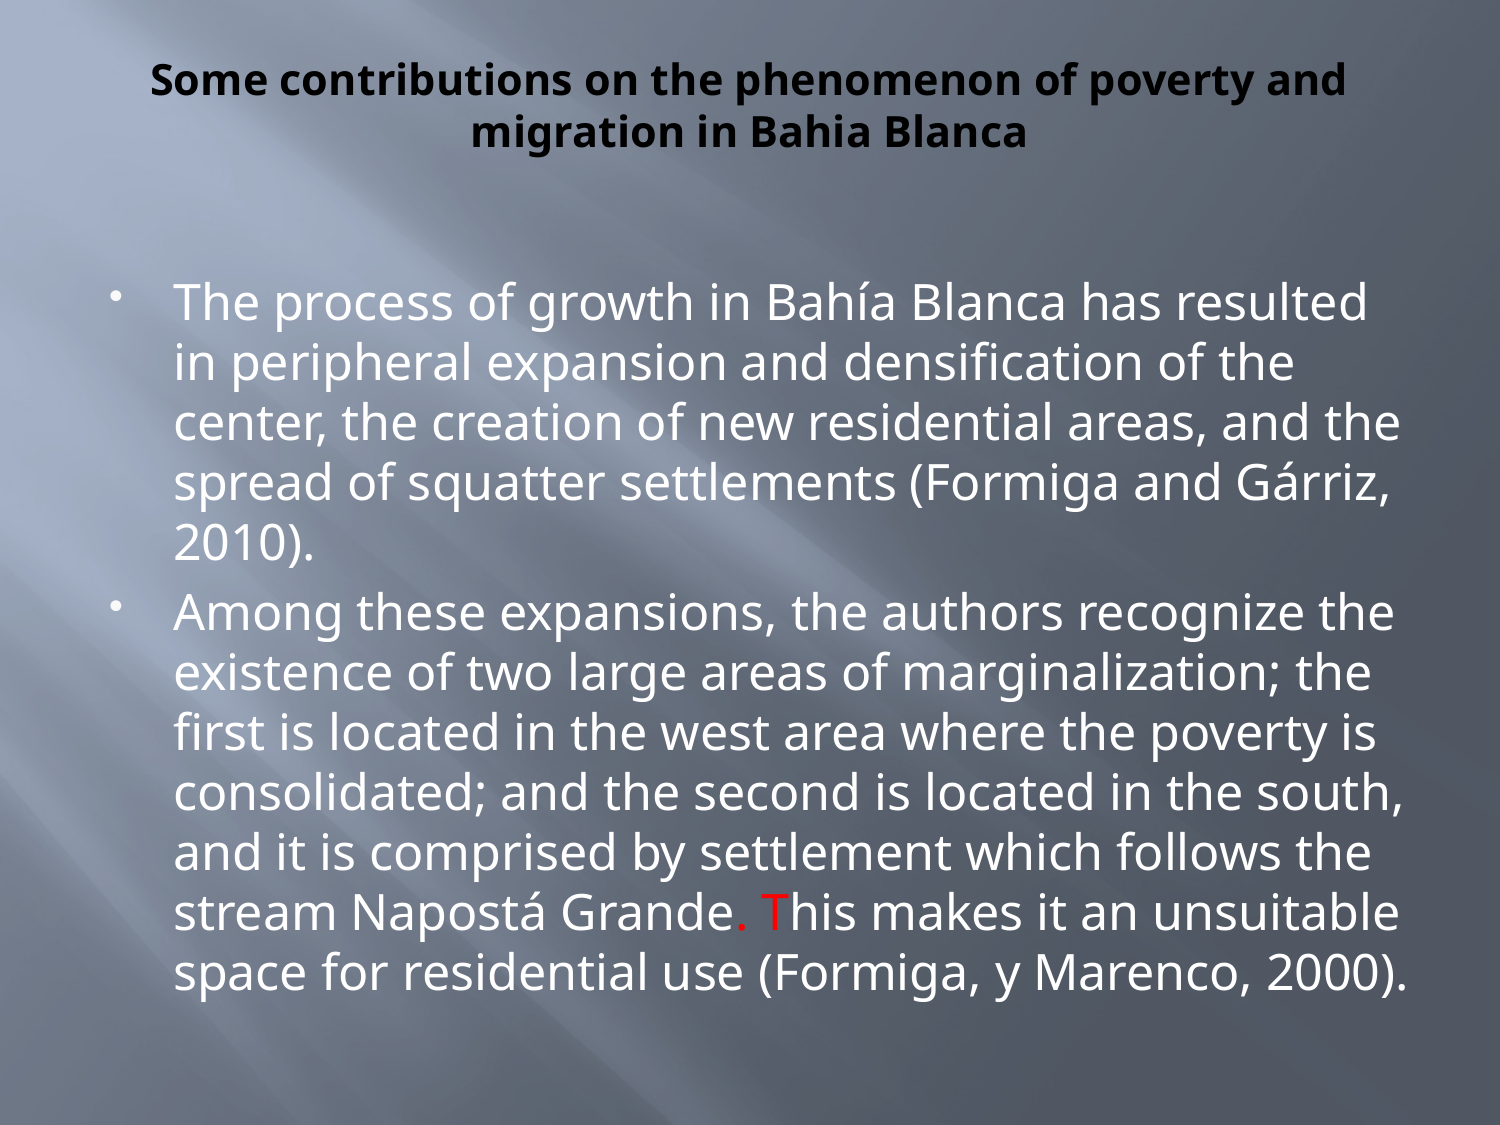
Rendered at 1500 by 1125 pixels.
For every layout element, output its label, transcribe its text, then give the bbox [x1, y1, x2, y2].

list The process of growth in Bahía Blanca has resulted in peripheral expansion and densification of the center, the creation of new residential areas, and the spread of squatter settlements (Formiga and Gárriz, 2010). Among these expansions, the authors recognize the existence of two large areas of marginalization; the first is located in the west area where the poverty is consolidated; and the second is located in the south, and it is comprised by settlement which follows the stream Napostá Grande. This makes it an unsuitable space for residential use (Formiga, y Marenco, 2000). [75, 262, 1425, 1035]
title Some contributions on the phenomenon of poverty and migration in Bahia Blanca [75, 45, 1425, 233]
